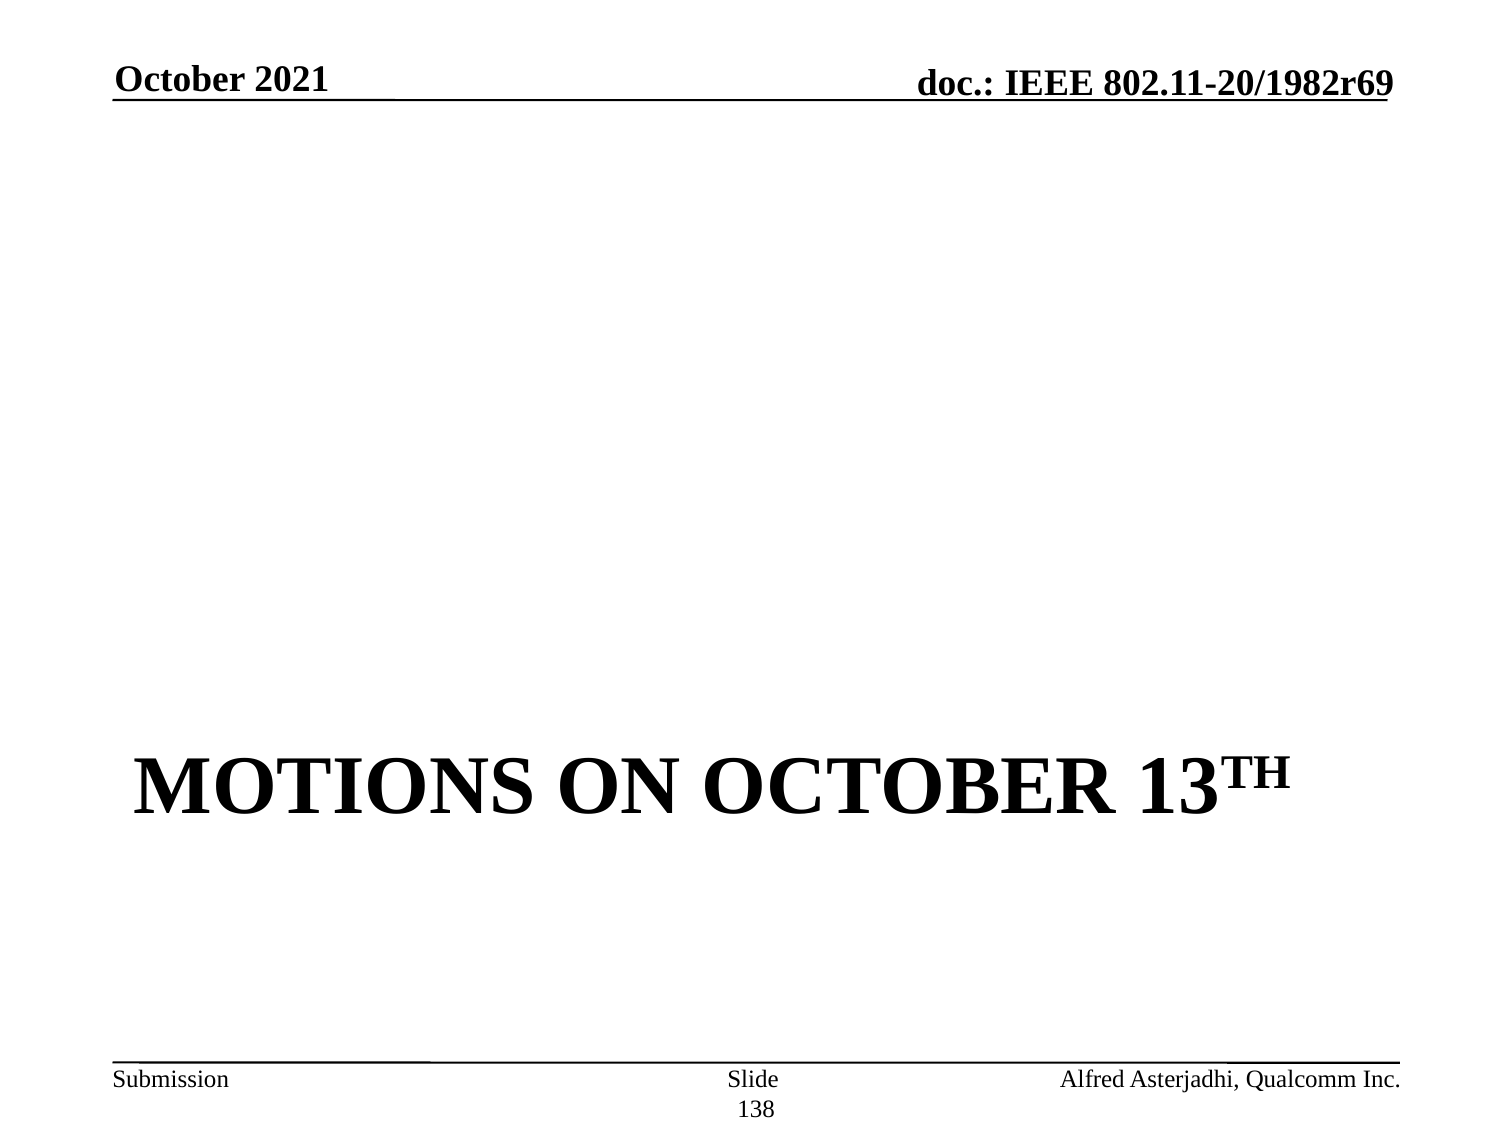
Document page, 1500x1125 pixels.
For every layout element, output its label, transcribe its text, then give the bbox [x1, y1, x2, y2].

footer Alfred Asterjadhi, Qualcomm Inc. [878, 1061, 1402, 1093]
slide_number Slide 138 [712, 1061, 800, 1123]
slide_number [114, 54, 423, 100]
title Motions on October 13th [118, 722, 1394, 947]
